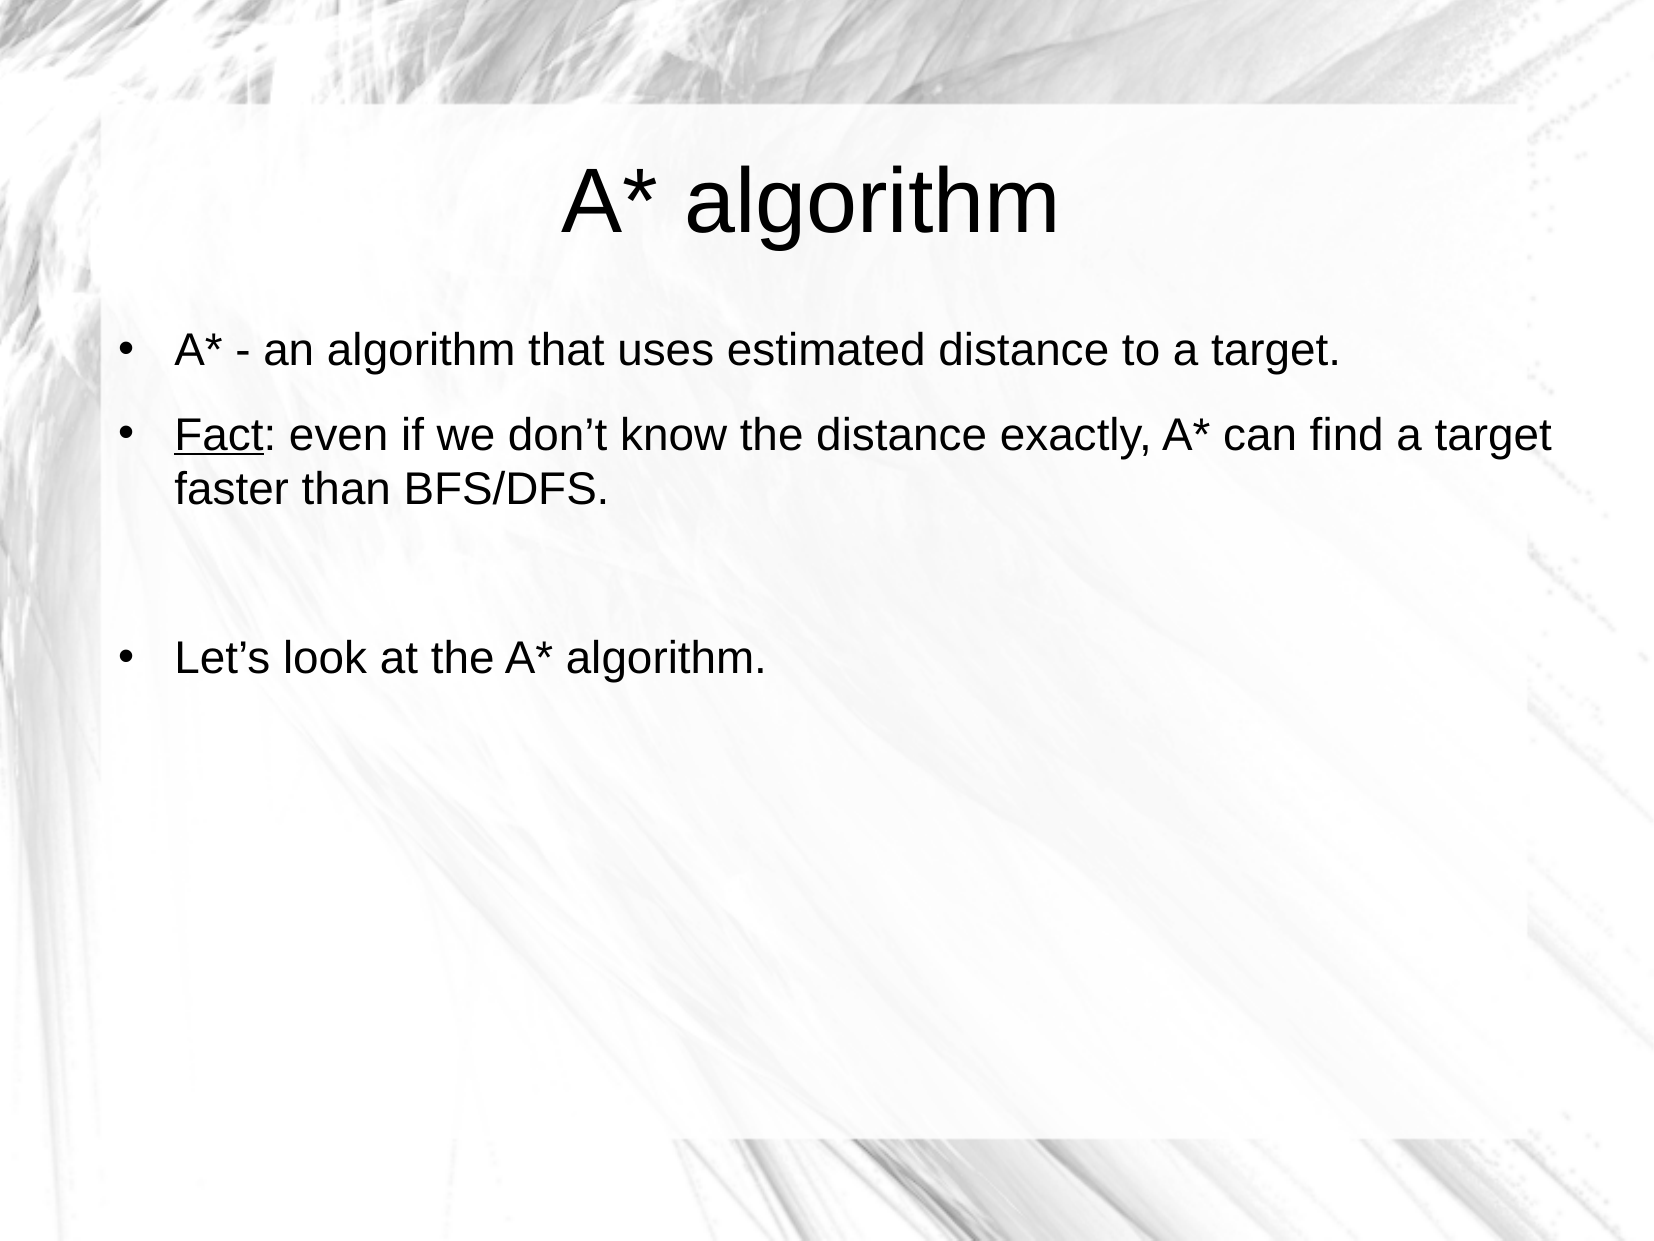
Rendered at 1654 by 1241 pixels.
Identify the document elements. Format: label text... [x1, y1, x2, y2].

title A* algorithm [118, 112, 1506, 281]
list A* - an algorithm that uses estimated distance to a target. Fact: even if we don’t know the distance exactly, A* can find a target faster than BFS/DFS. Let’s look at the A* algorithm. [118, 319, 1571, 1102]
picture [0, 0, 1654, 1241]
